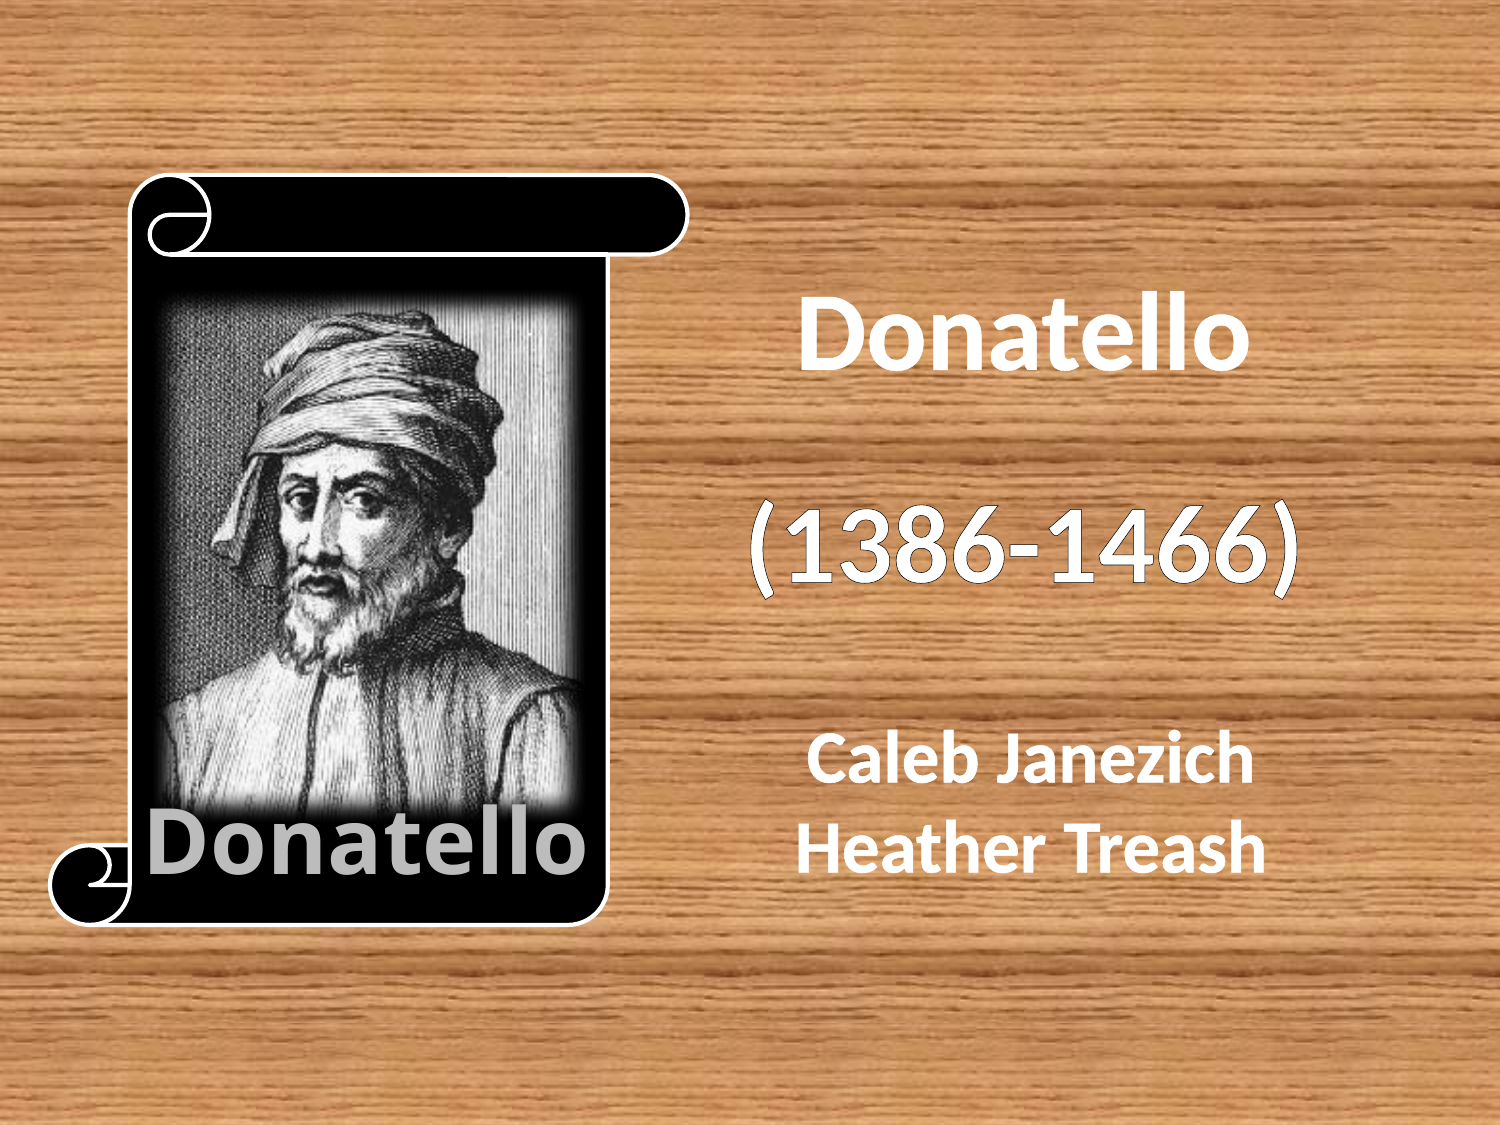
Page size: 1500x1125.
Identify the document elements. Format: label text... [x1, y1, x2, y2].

text_box (1386-1466) [728, 462, 1320, 613]
text_box Donatello [127, 774, 606, 900]
text_box Caleb Janezich Heather Treash [779, 699, 1283, 895]
text_box Donatello [780, 249, 1268, 400]
picture [0, 0, 1500, 1125]
text_box [47, 172, 690, 928]
